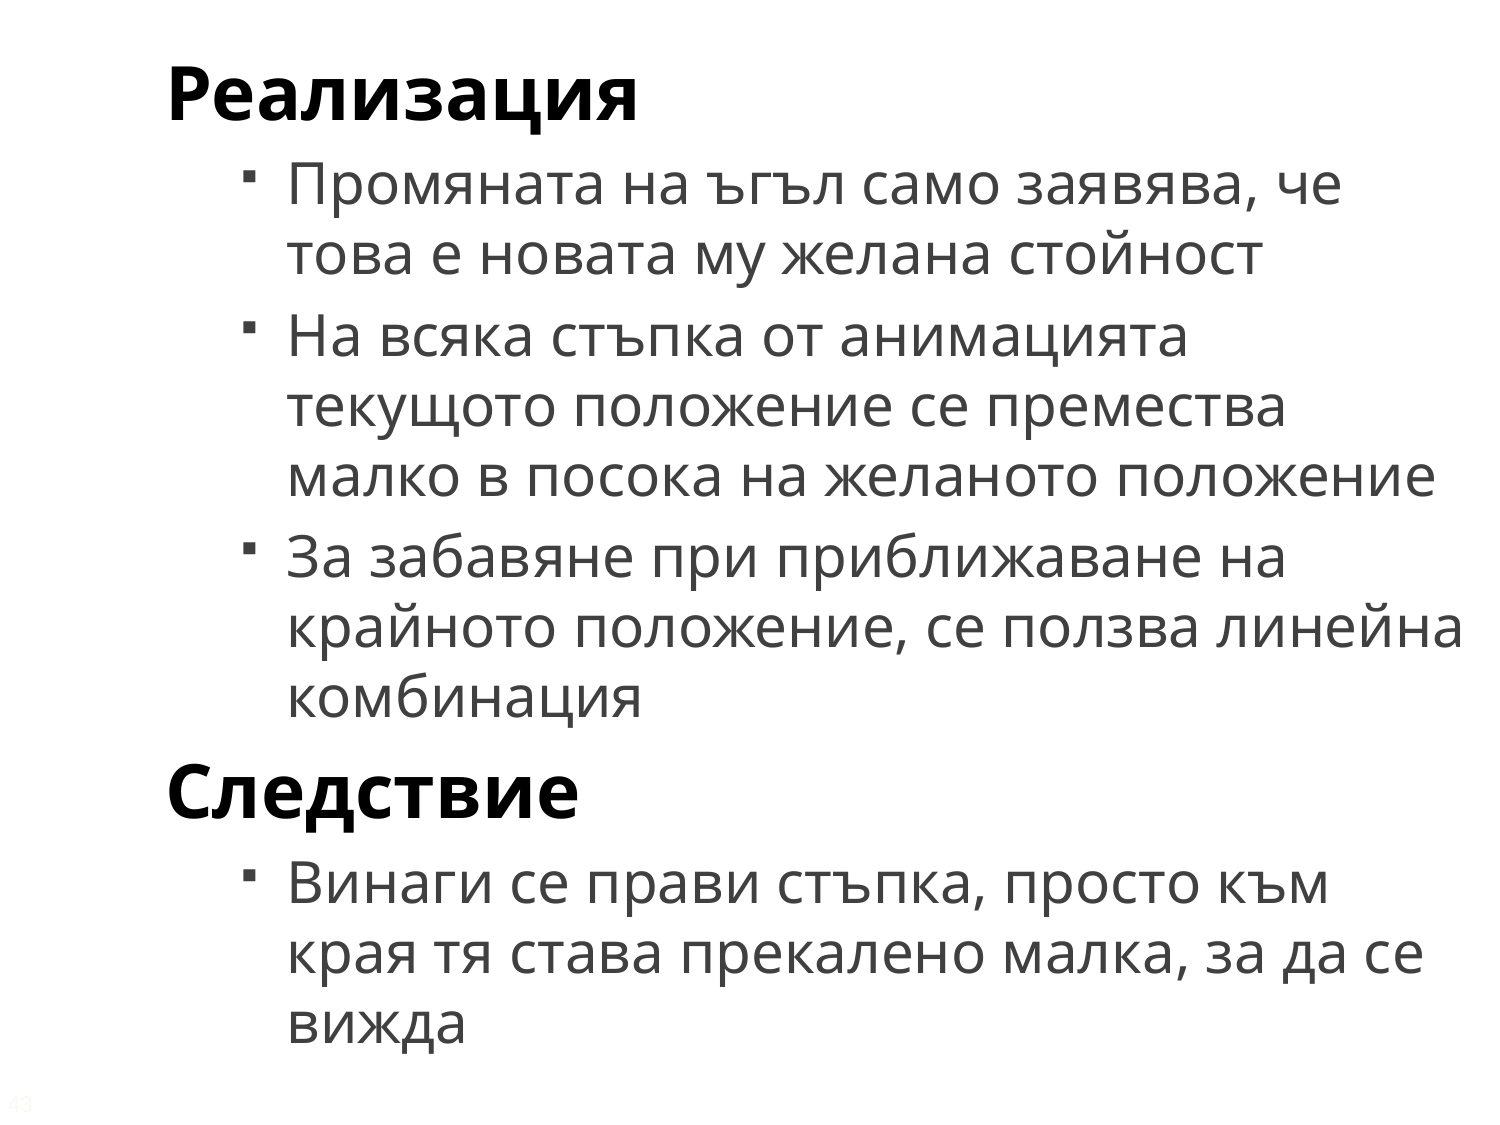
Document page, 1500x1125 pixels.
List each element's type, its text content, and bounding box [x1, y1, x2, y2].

list Реализация Промяната на ъгъл само заявява, че това е новата му желана стойност На всяка стъпка от анимацията текущото положение се премества малко в посока на желаното положение За забавяне при приближаване на крайното положение, се ползва линейна комбинация Следствие Винаги се прави стъпка, просто към края тя става прекалено малка, за да се вижда [150, 37, 1488, 1113]
